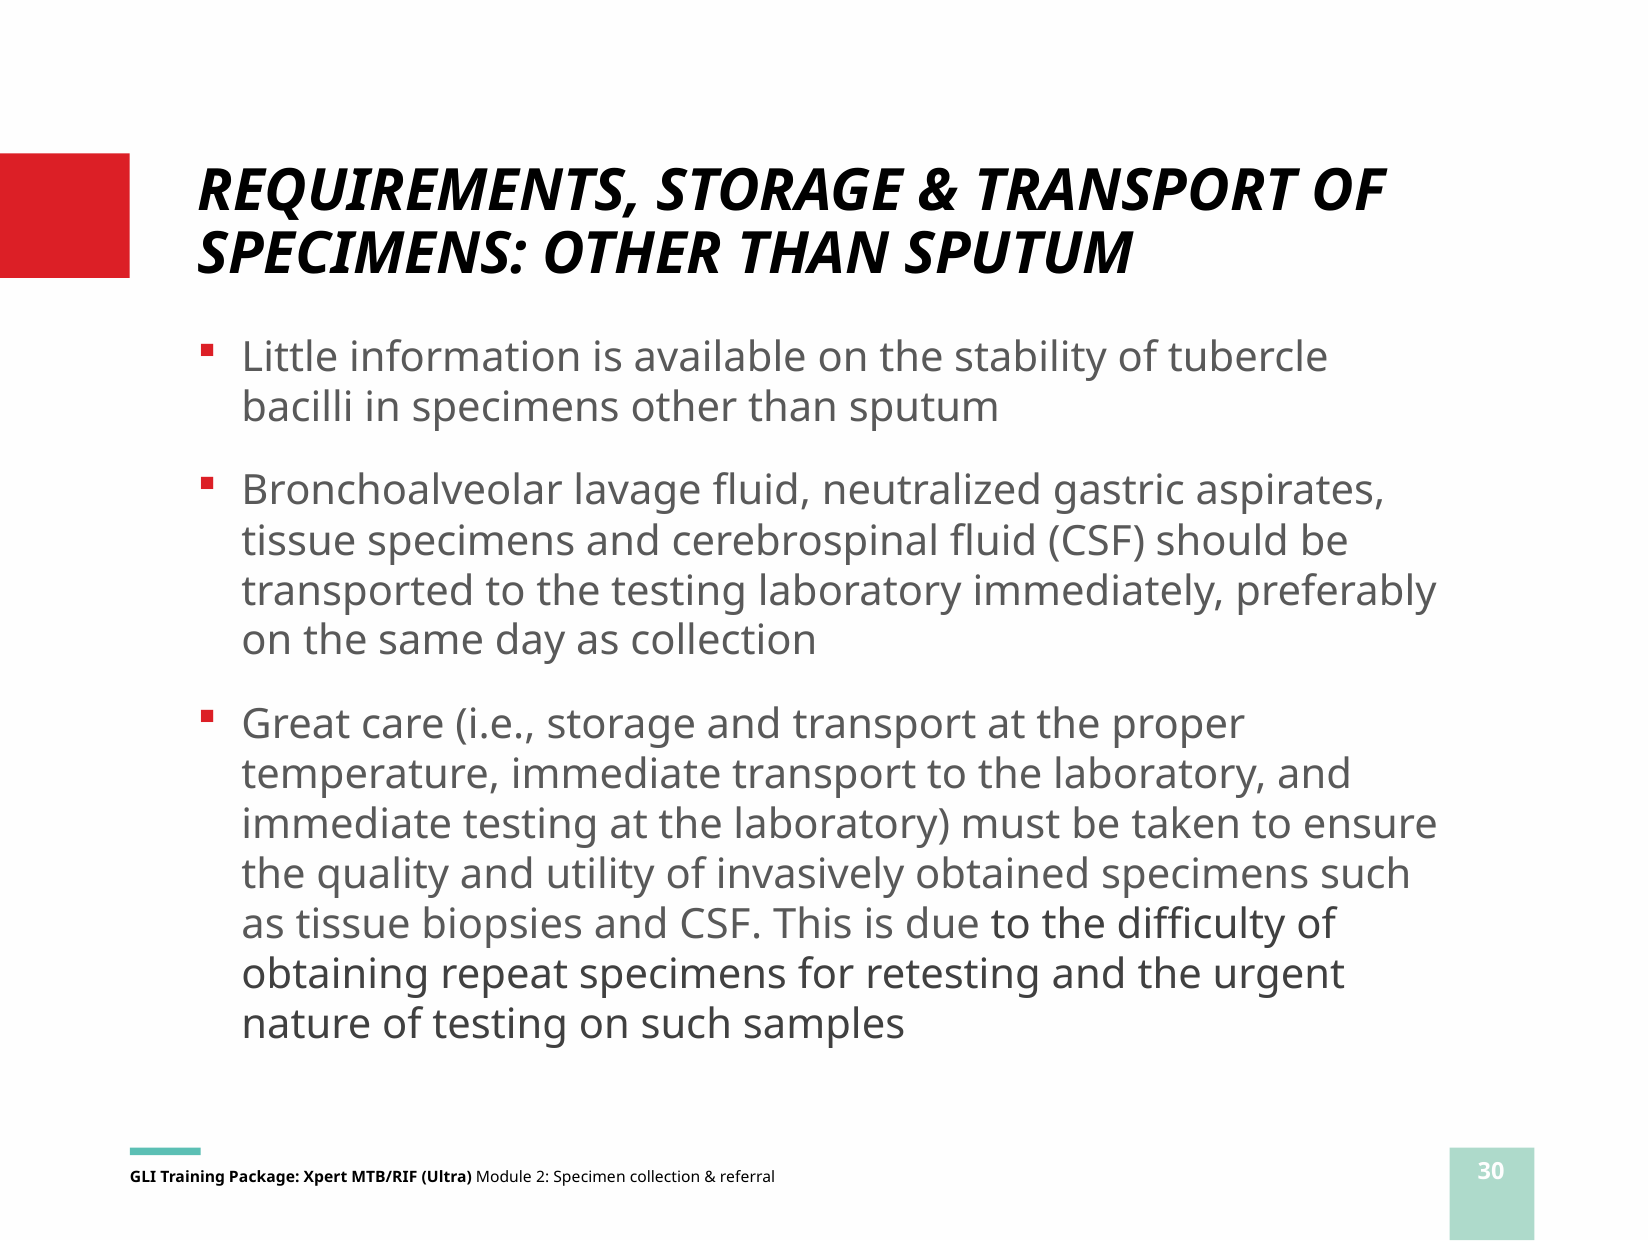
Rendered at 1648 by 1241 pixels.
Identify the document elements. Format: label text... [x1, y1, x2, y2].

list Little information is available on the stability of tubercle bacilli in specimens other than sputum Bronchoalveolar lavage fluid, neutralized gastric aspirates, tissue specimens and cerebrospinal fluid (CSF) should be transported to the testing laboratory immediately, preferably on the same day as collection Great care (i.e., storage and transport at the proper temperature, immediate transport to the laboratory, and immediate testing at the laboratory) must be taken to ensure the quality and utility of invasively obtained specimens such as tissue biopsies and CSF. This is due to the difficulty of obtaining repeat specimens for retesting and the urgent nature of testing on such samples [197, 330, 1450, 1087]
title REQUIREMENTS, STORAGE & TRANSPORT OF SPECIMENS: OTHER THAN SPUTUM [197, 145, 1587, 302]
